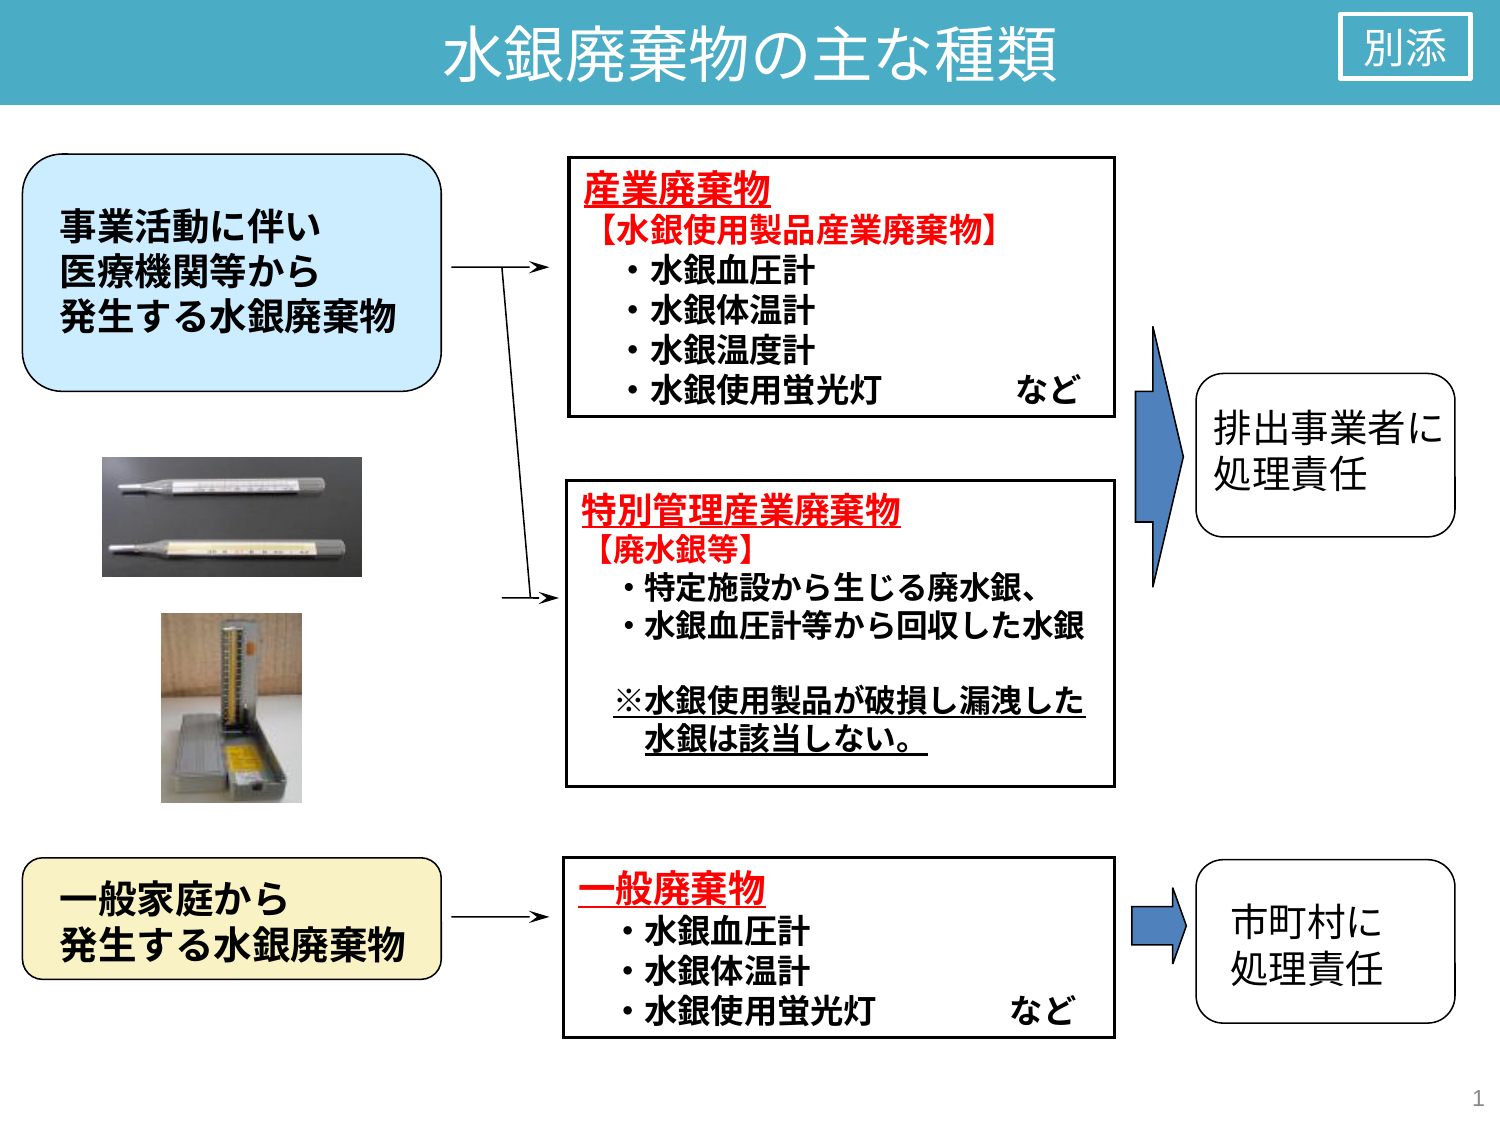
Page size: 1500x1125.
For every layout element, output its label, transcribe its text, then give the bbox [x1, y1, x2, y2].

text_box [22, 857, 442, 980]
text_box 産業廃棄物 【水銀使用製品産業廃棄物】 ・水銀血圧計 ・水銀体温計 ・水銀温度計 ・水銀使用蛍光灯 など [568, 157, 1115, 417]
text_box 水銀廃棄物の主な種類 [0, 0, 1500, 105]
text_box 一般家庭から 発生する水銀廃棄物 [44, 867, 433, 975]
picture [161, 613, 302, 803]
text_box [1135, 326, 1184, 588]
text_box [1131, 887, 1187, 965]
slide_number 1 [1149, 1066, 1500, 1125]
text_box [528, 261, 550, 274]
text_box 一般廃棄物 ・水銀血圧計 ・水銀体温計 ・水銀使用蛍光灯 など [563, 857, 1115, 1038]
text_box 排出事業者に処理責任 [1198, 397, 1473, 505]
text_box [22, 154, 442, 392]
text_box 事業活動に伴い 医療機関等から 発生する水銀廃棄物 [44, 196, 419, 346]
text_box [1196, 859, 1456, 1024]
text_box 特別管理産業廃棄物 【廃水銀等】 ・特定施設から生じる廃水銀、 ・水銀血圧計等から回収した水銀 ※水銀使用製品が破損し漏洩した 水銀は該当しない。 [566, 480, 1115, 787]
text_box [1196, 373, 1456, 537]
text_box 別添 [1340, 14, 1471, 79]
text_box [538, 591, 560, 605]
text_box [528, 910, 550, 924]
picture [102, 457, 362, 578]
text_box 市町村に 処理責任 [1215, 891, 1435, 999]
